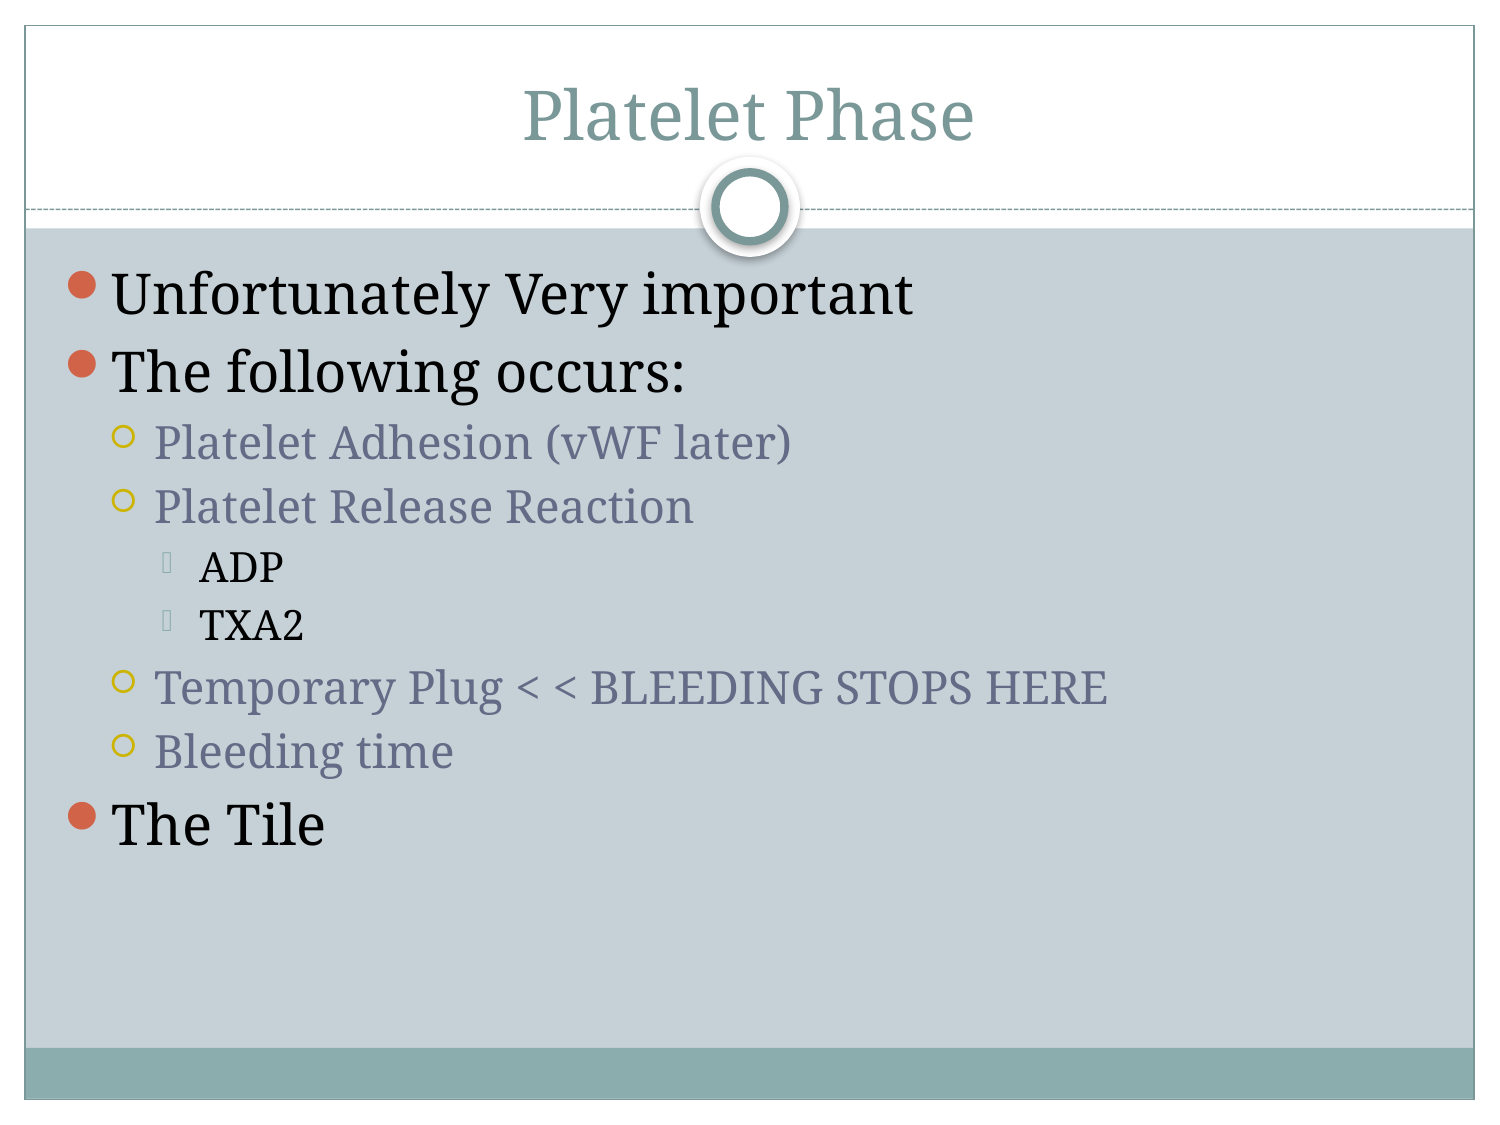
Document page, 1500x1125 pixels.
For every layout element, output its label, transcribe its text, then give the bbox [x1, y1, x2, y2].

list Unfortunately Very important The following occurs: Platelet Adhesion (vWF later) Platelet Release Reaction ADP TXA2 Temporary Plug < < BLEEDING STOPS HERE Bleeding time The Tile [49, 250, 1445, 1001]
title Platelet Phase [49, 37, 1450, 162]
